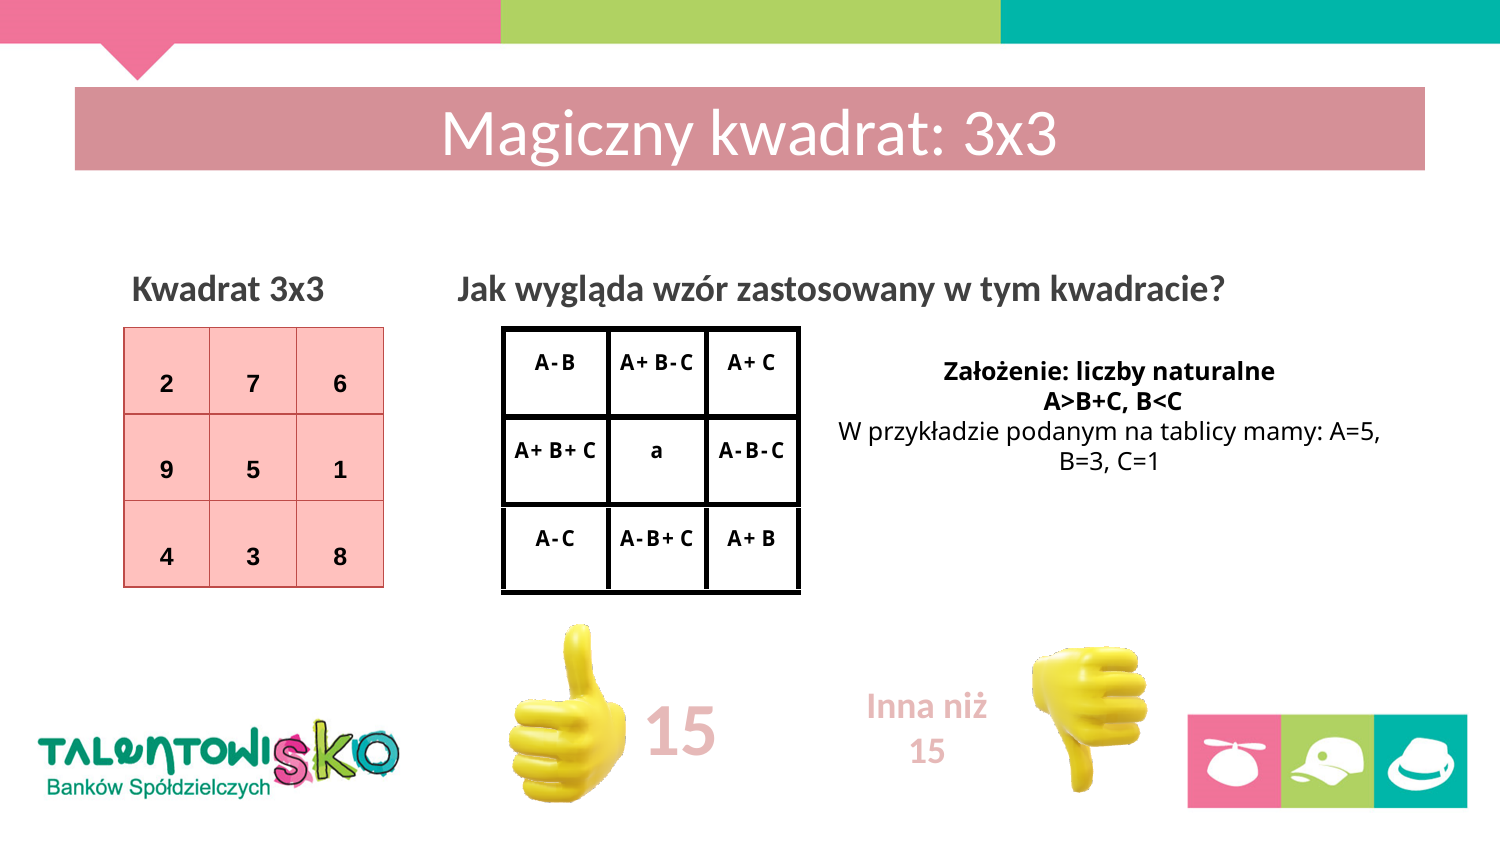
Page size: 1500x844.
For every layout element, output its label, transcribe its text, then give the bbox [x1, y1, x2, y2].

text_box Kwadrat 3x3 [117, 256, 391, 317]
text_box 15 [585, 645, 777, 805]
text_box Założenie: liczby naturalne A>B+C, B<C W przykładzie podanym na tablicy mamy: A=5, B=3, C=1 [818, 348, 1407, 483]
text_box [0, 0, 1500, 75]
table_cell 9 [125, 415, 209, 500]
picture [0, 75, 1500, 844]
table_header 2 [125, 328, 209, 413]
text_box Jak wygląda wzór zastosowany w tym kwadracie? [442, 256, 1447, 317]
table_cell 8 [297, 501, 383, 586]
table_cell 4 [125, 501, 209, 586]
table_header 7 [210, 328, 296, 413]
table_cell 5 [210, 415, 296, 500]
table_cell 1 [297, 415, 383, 500]
table_header 6 [297, 328, 383, 413]
text_box Inna niż 15 [806, 646, 1048, 806]
table_cell 3 [210, 501, 296, 586]
text_box Magiczny kwadrat: 3x3 [74, 87, 1425, 171]
